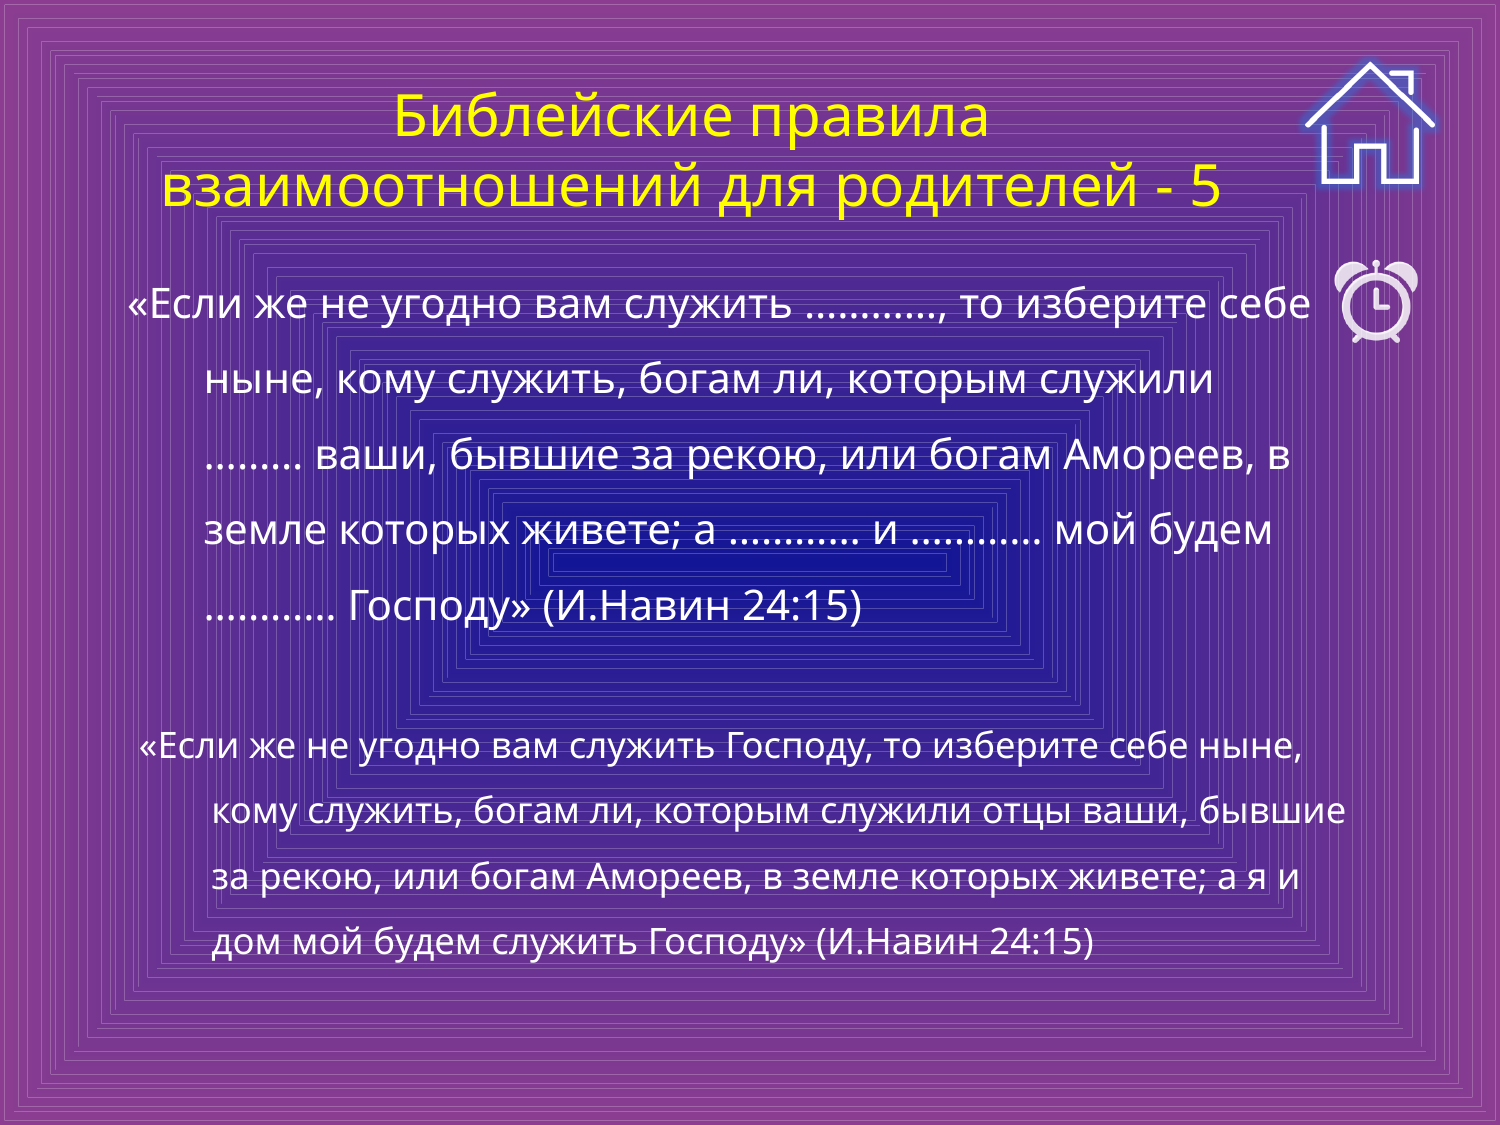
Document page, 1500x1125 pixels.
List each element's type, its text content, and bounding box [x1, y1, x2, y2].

picture [1304, 54, 1435, 184]
text_box Библейские правила взаимоотношений для родителей - 5 [100, 54, 1284, 243]
list «Если же не угодно вам служить …………, то изберите себе ныне, кому служить, богам ли, которым служили ……… ваши, бывшие за рекою, или богам Амореев, в земле которых живете; а ………… и ………… мой будем ………… Господу» (И.Навин 24:15) [112, 243, 1329, 646]
text_box «Если же не угодно вам служить Господу, то изберите себе ныне, кому служить, богам ли, которым служили отцы ваши, бывшие за рекою, или богам Амореев, в земле которых живете; а я и дом мой будем служить Господу» (И.Навин 24:15) [123, 692, 1365, 1035]
picture [1328, 255, 1424, 350]
